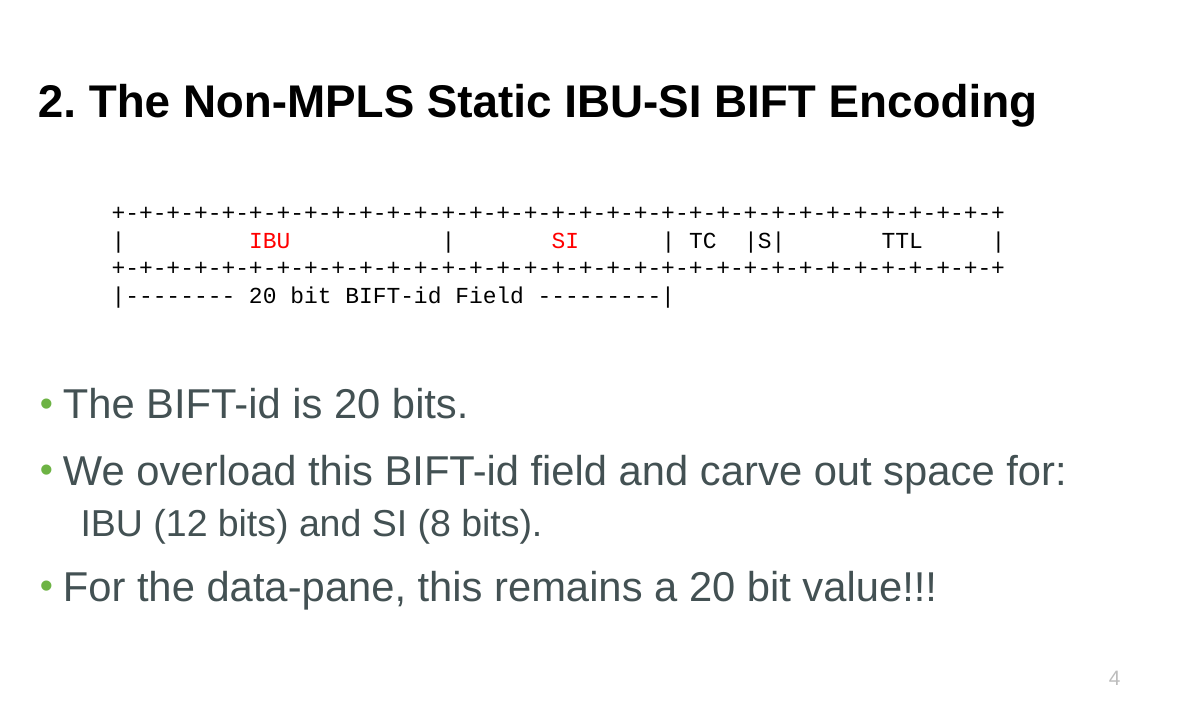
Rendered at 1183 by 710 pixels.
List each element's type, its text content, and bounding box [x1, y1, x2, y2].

list The BIFT-id is 20 bits. We overload this BIFT-id field and carve out space for: IBU (12 bits) and SI (8 bits). For the data-pane, this remains a 20 bit value!!! [31, 376, 1140, 683]
title 2. The Non-MPLS Static IBU-SI BIFT Encoding [29, 44, 1140, 132]
text_box +-+-+-+-+-+-+-+-+-+-+-+-+-+-+-+-+-+-+-+-+-+-+-+-+-+-+-+-+-+-+-+-+ | IBU | SI | TC |S| TTL | +-+-+-+-+-+-+-+-+-+-+-+-+-+-+-+-+-+-+-+-+-+-+-+-+-+-+-+-+-+-+-+-+ |-------- 20 bit BIFT-id Field ---------| [96, 190, 1090, 316]
